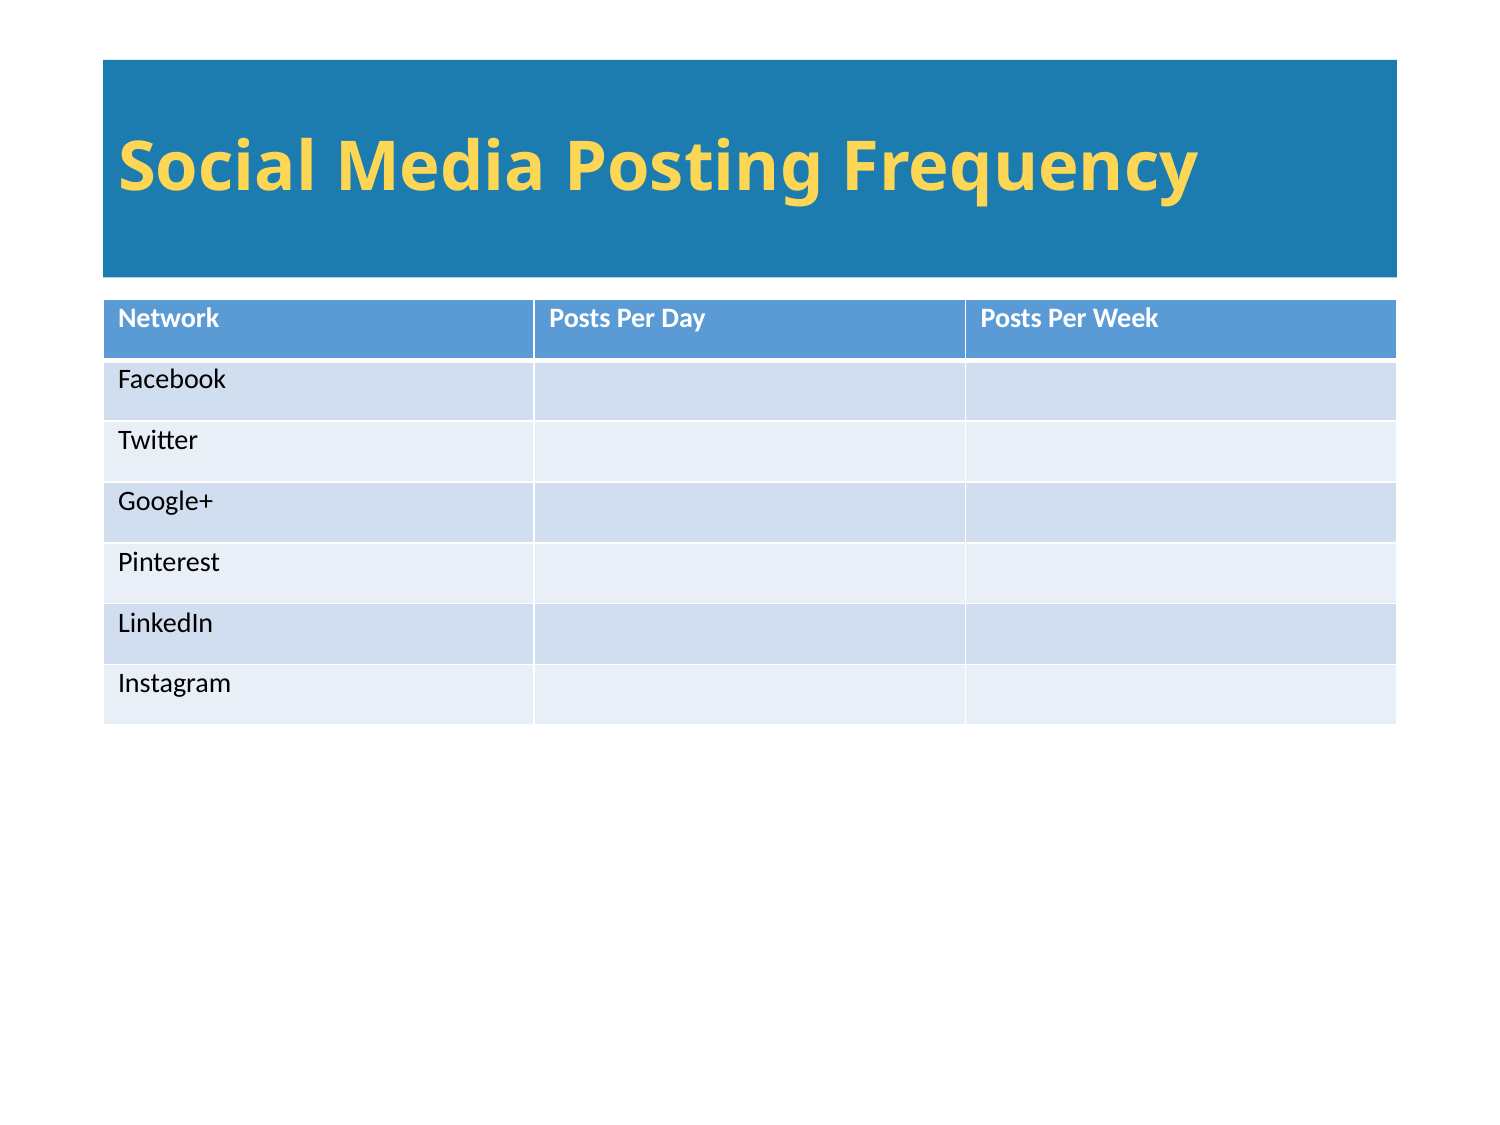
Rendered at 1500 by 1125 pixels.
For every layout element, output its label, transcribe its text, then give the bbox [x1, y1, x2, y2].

table_cell [966, 665, 1396, 724]
table_cell [966, 363, 1396, 420]
table_cell [966, 422, 1396, 481]
table_cell Instagram [104, 665, 533, 724]
table_cell Google+ [104, 483, 533, 542]
title Social Media Posting Frequency [103, 59, 1397, 278]
table_cell [966, 604, 1396, 664]
table_cell Pinterest [104, 544, 533, 603]
table_cell [535, 604, 965, 664]
table_cell [966, 544, 1396, 603]
table_header Posts Per Day [535, 300, 965, 358]
table_cell [535, 544, 965, 603]
table_cell [535, 665, 965, 724]
table_cell Facebook [104, 363, 533, 420]
table_cell [535, 363, 965, 420]
table_cell Twitter [104, 422, 533, 481]
table_cell [535, 483, 965, 542]
table_cell LinkedIn [104, 604, 533, 664]
table_header Network [104, 300, 533, 358]
table_cell [535, 422, 965, 481]
table_cell [966, 483, 1396, 542]
table_header Posts Per Week [966, 300, 1396, 358]
